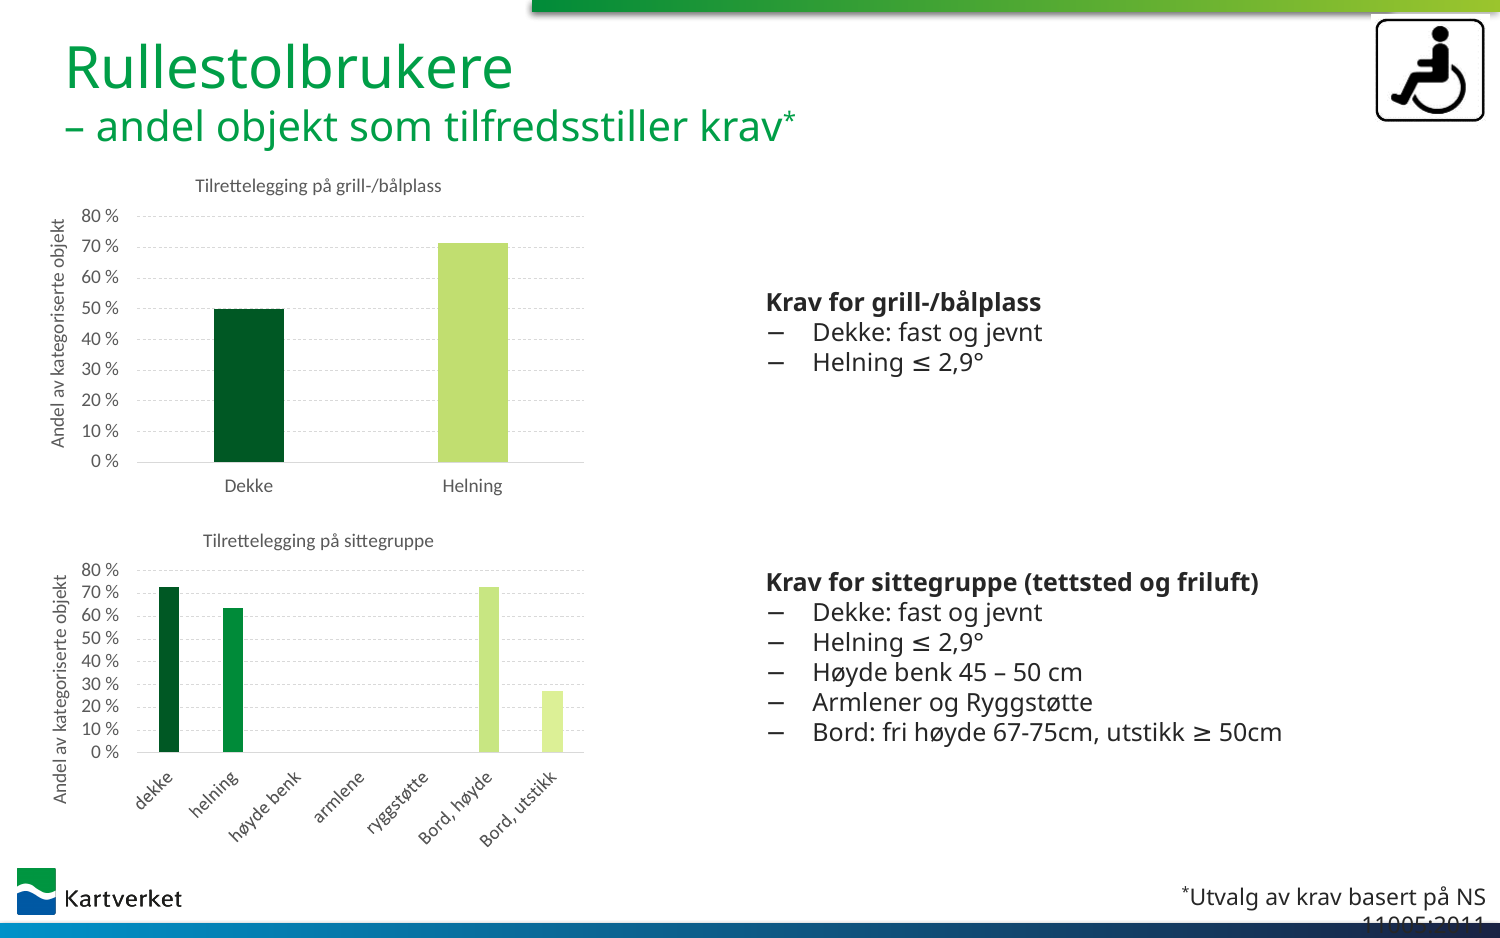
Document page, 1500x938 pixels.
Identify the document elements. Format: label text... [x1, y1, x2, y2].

picture [41, 520, 596, 859]
text_box Krav for grill-/bålplass Dekke: fast og jevnt Helning ≤ 2,9° [750, 279, 1452, 384]
text_box Krav for sittegruppe (tettsted og friluft) Dekke: fast og jevnt Helning ≤ 2,9° Høyde benk 45 – 50 cm Armlener og Ryggstøtte Bord: fri høyde 67-75cm, utstikk ≥ 50cm [750, 559, 1500, 754]
picture [41, 166, 596, 505]
text_box Rullestolbrukere – andel objekt som tilfredsstiller krav* [49, 14, 1431, 158]
picture [1371, 13, 1491, 127]
text_box *Utvalg av krav basert på NS 11005:2011 [1068, 873, 1500, 938]
